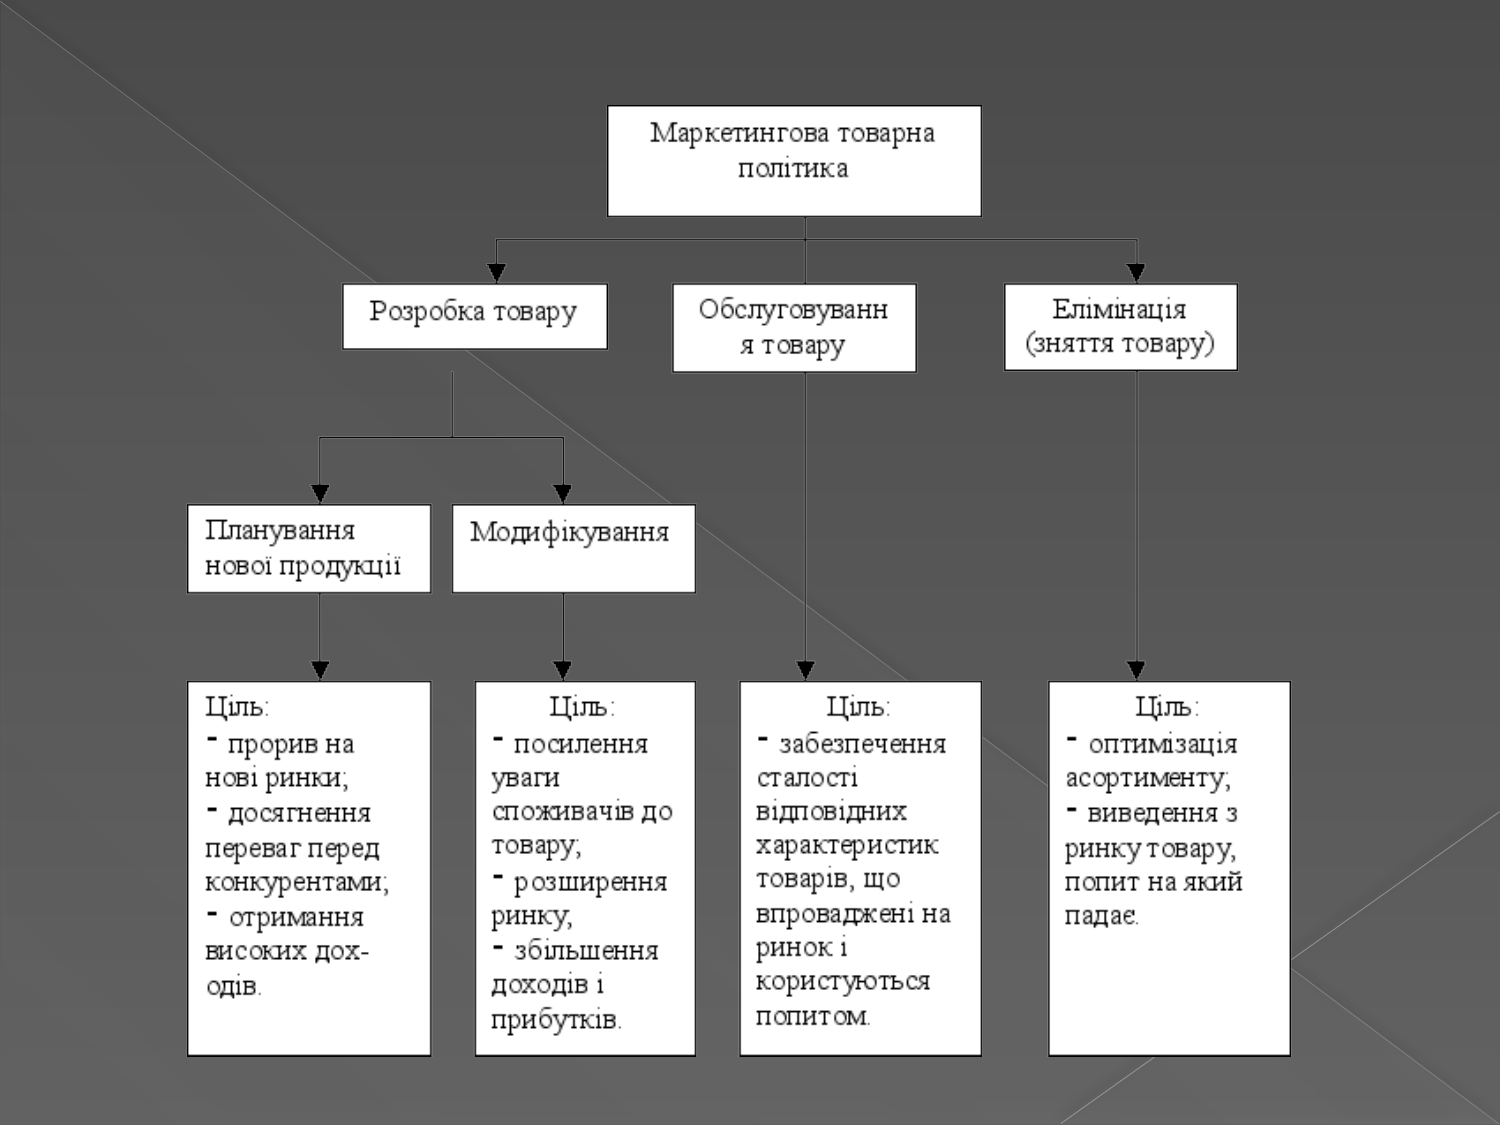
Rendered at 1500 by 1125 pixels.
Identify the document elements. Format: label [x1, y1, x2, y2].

picture [163, 105, 1313, 1057]
